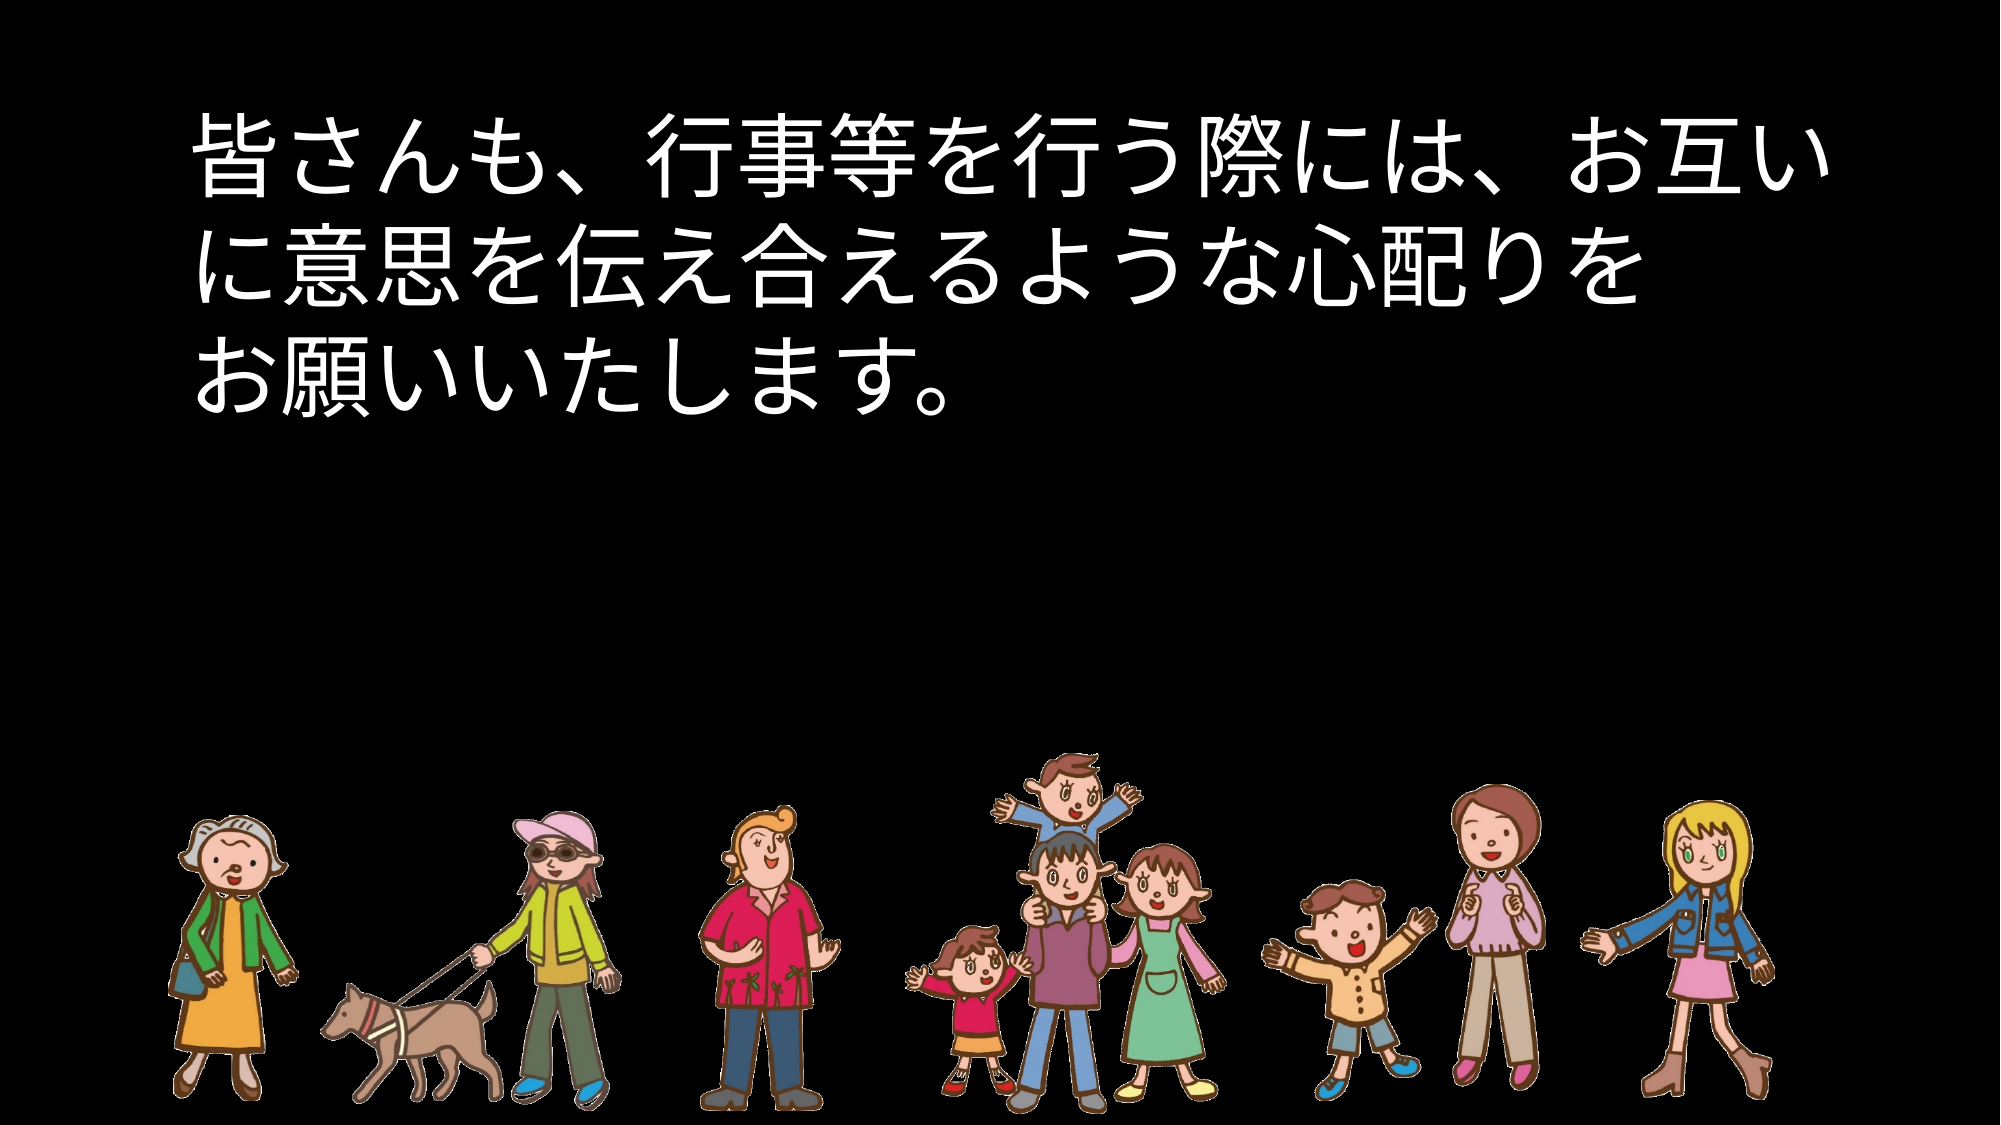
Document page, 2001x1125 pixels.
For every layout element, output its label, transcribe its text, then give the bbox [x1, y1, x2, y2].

picture [320, 811, 622, 1111]
picture [1261, 784, 1546, 1101]
picture [168, 815, 299, 1101]
text_box 皆さんも、行事等を行う際には、お互いに意思を伝え合えるような心配りを お願いいたします。 [174, 91, 1895, 437]
picture [1580, 800, 1775, 1100]
picture [698, 805, 841, 1111]
picture [905, 753, 1228, 1114]
